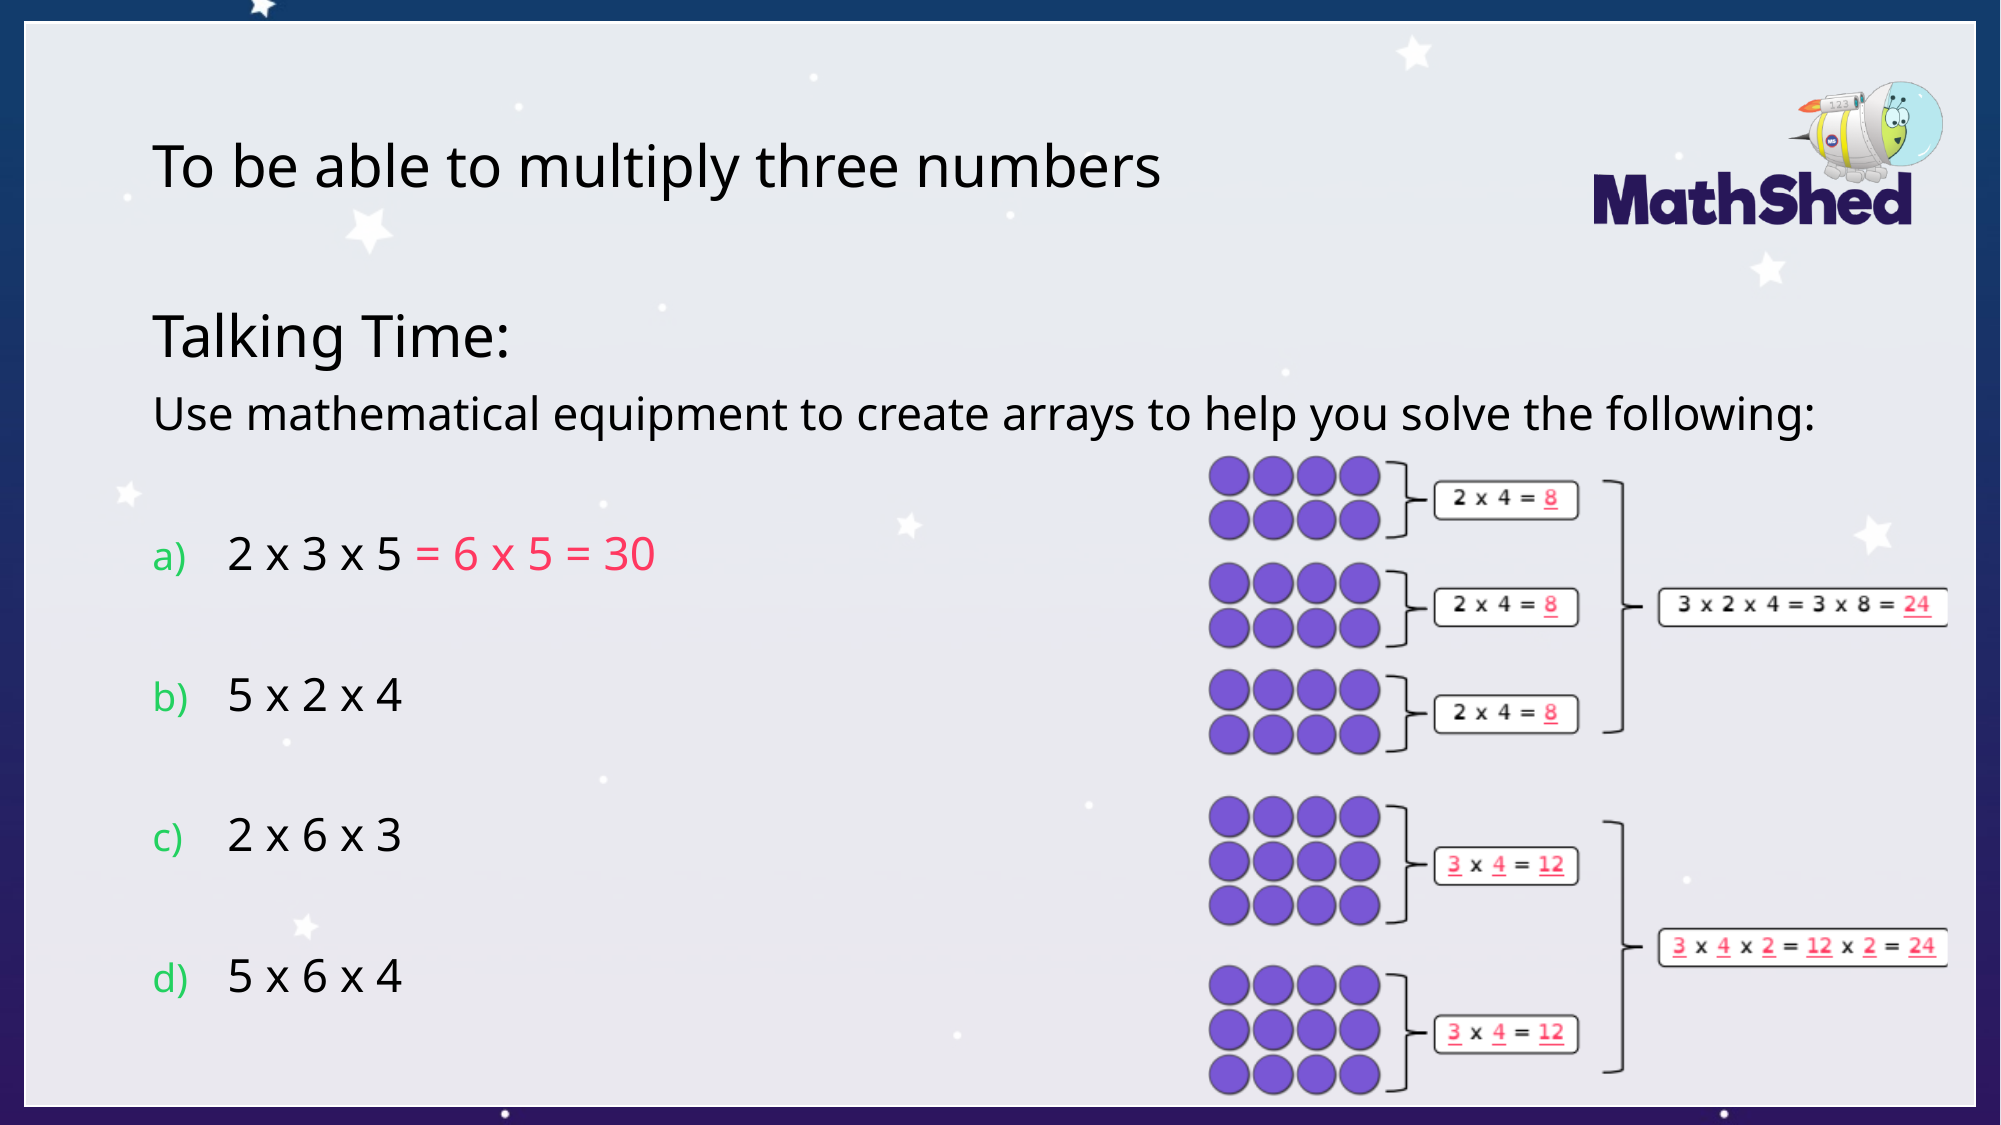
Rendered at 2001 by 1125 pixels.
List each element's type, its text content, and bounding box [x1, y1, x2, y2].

title To be able to multiply three numbers [137, 59, 1578, 278]
text_box [1496, 387, 1648, 454]
list Talking Time: Use mathematical equipment to create arrays to help you solve the following: 2 x 3 x 5 = 6 x 5 = 30 5 x 2 x 4 2 x 6 x 3 5 x 6 x 4 [137, 299, 1863, 1014]
picture [0, 0, 2001, 1125]
